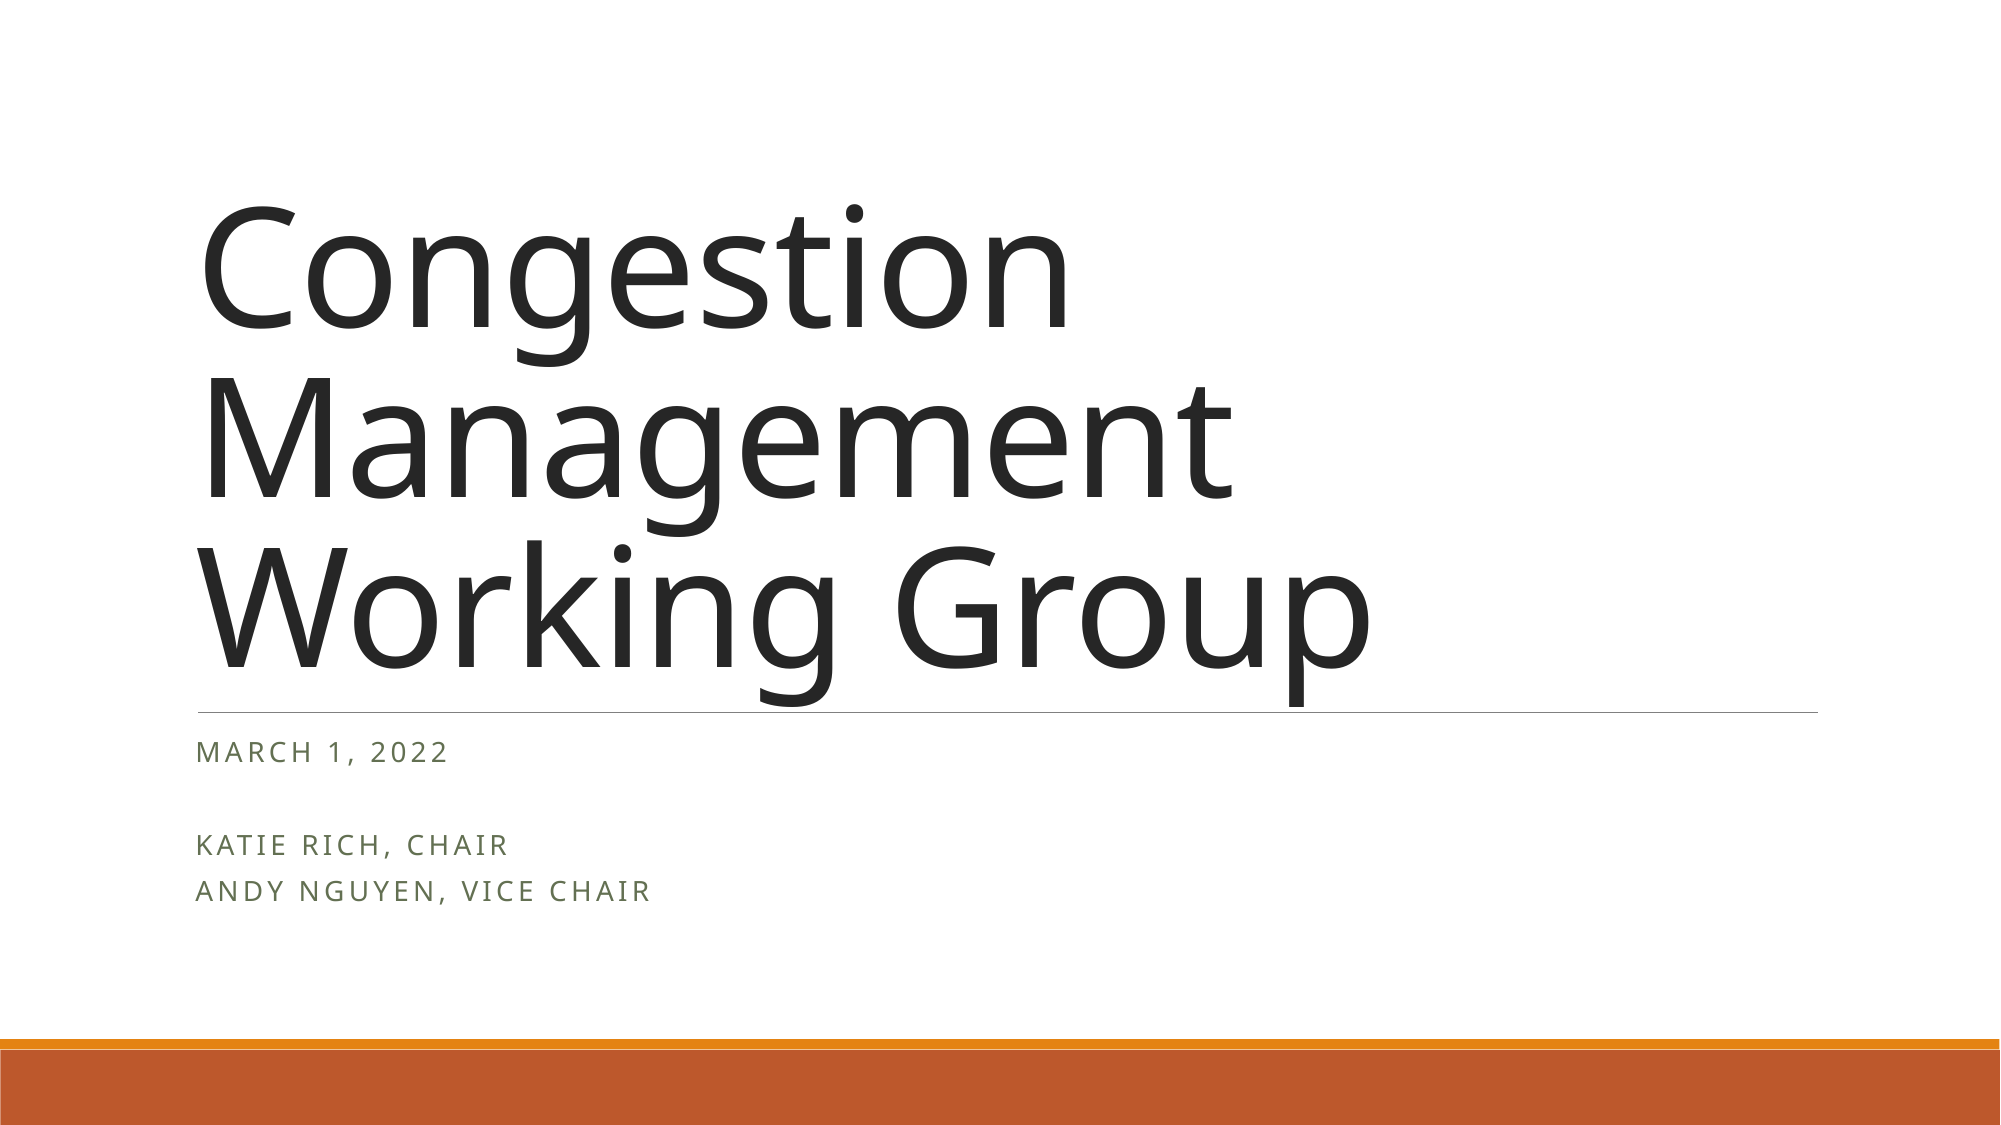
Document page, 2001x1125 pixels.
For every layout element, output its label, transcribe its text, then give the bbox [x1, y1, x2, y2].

title Congestion Management Working Group [180, 124, 1830, 710]
subtitle March 1, 2022 Katie Rich, Chair Andy Nguyen, Vice Chair [180, 730, 1831, 919]
